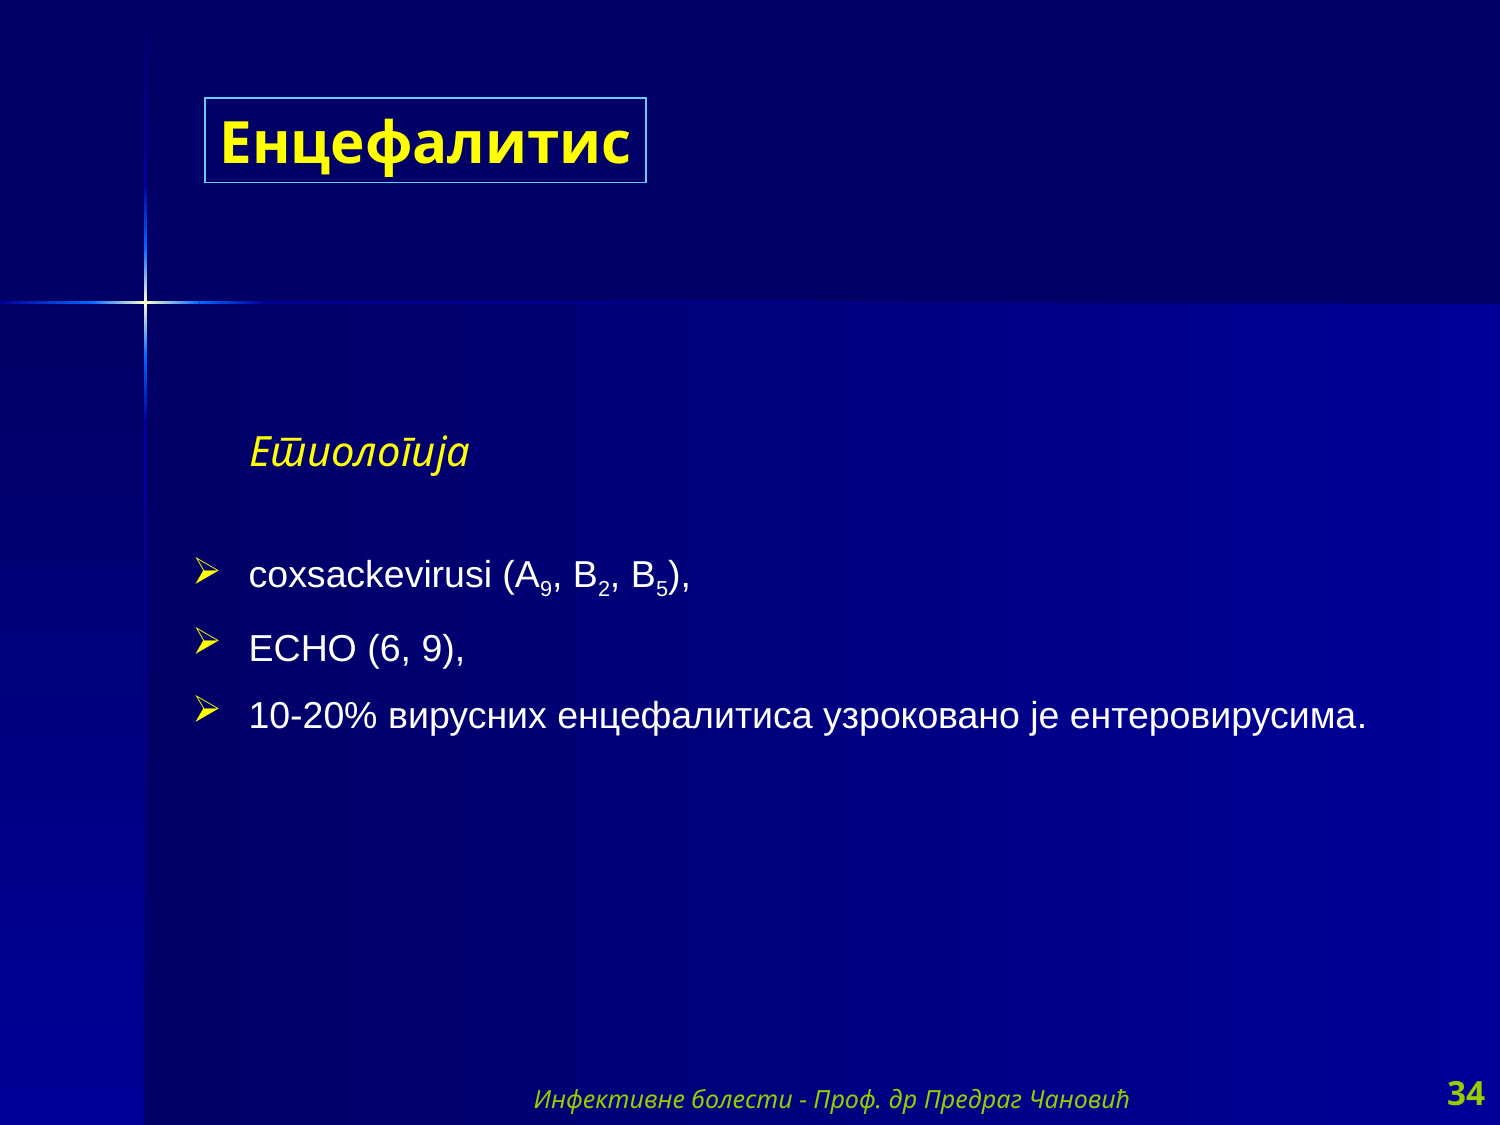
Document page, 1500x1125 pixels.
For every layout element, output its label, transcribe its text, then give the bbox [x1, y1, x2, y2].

text_box Етиологија [234, 417, 486, 482]
footer Инфективне болести - Проф. др Предраг Чановић [430, 1049, 1235, 1125]
text_box coxsackevirusi (A9, B2, B5), ECHO (6, 9), 10-20% вирусних енцефалитиса узроковано је ентеровирусима. [177, 516, 1415, 744]
slide_number 34 [1345, 1049, 1500, 1125]
text_box Енцефалитис [204, 97, 647, 183]
